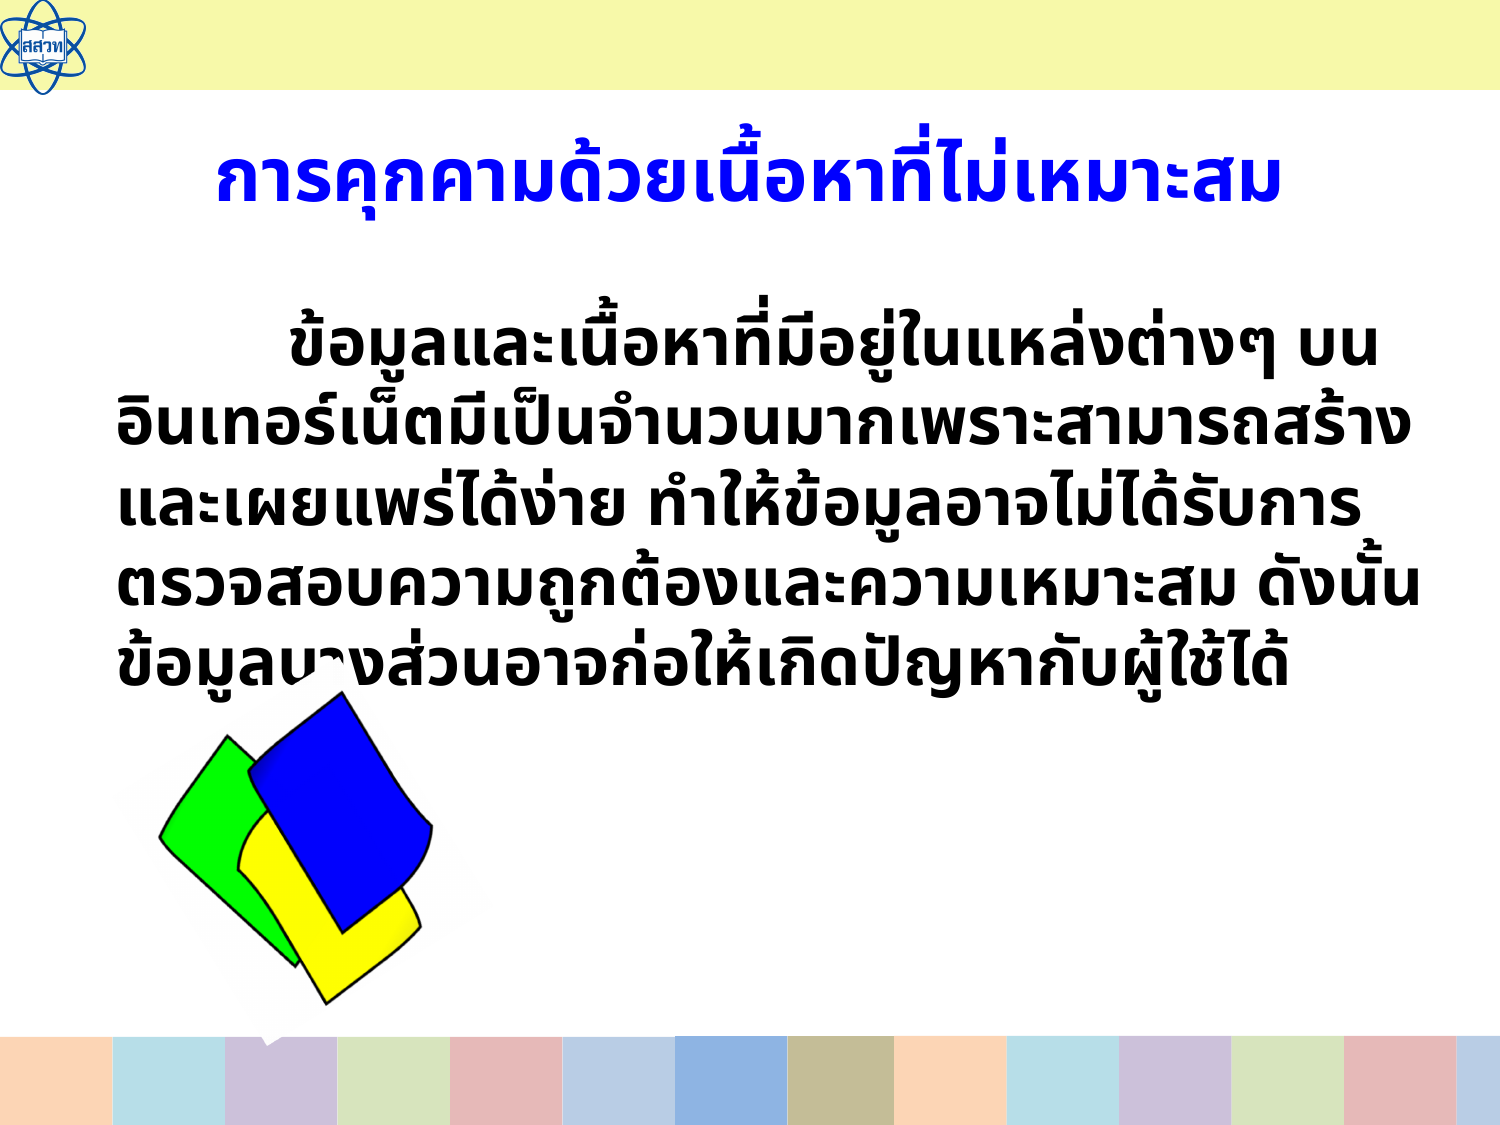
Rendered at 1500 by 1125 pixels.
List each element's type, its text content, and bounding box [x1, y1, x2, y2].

picture [0, 0, 86, 95]
list ข้อมูลและเนื้อหาที่มีอยู่ในแหล่งต่างๆ บนอินเทอร์เน็ตมีเป็นจำนวนมากเพราะสามารถสร้างและเผยแพร่ได้ง่าย ทำให้ข้อมูลอาจไม่ได้รับการตรวจสอบความถูกต้องและความเหมาะสม ดังนั้นข้อมูลบางส่วนอาจก่อให้เกิดปัญหากับผู้ใช้ได้ [100, 290, 1451, 811]
picture [113, 657, 492, 1045]
title การคุกคามด้วยเนื้อหาที่ไม่เหมาะสม [0, 78, 1500, 266]
